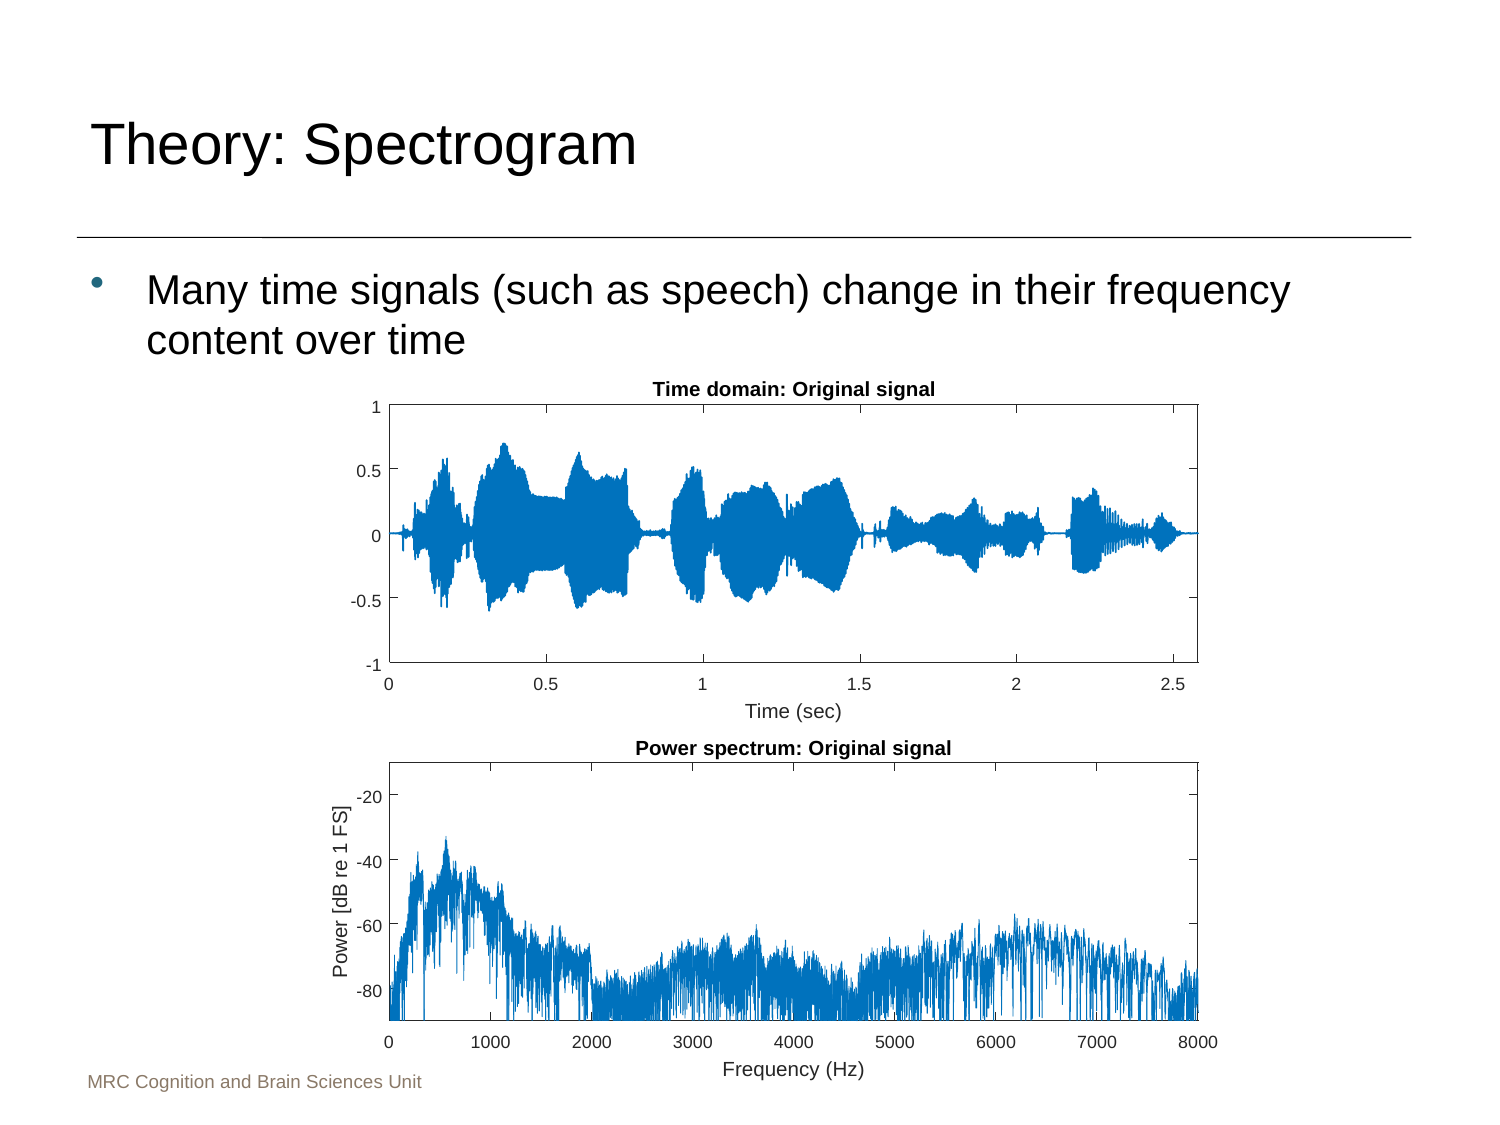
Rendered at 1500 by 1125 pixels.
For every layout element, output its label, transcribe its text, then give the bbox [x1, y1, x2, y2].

title Theory: Spectrogram [74, 74, 1413, 209]
list Many time signals (such as speech) change in their frequency content over time [74, 255, 1413, 1062]
picture [253, 346, 1296, 1103]
